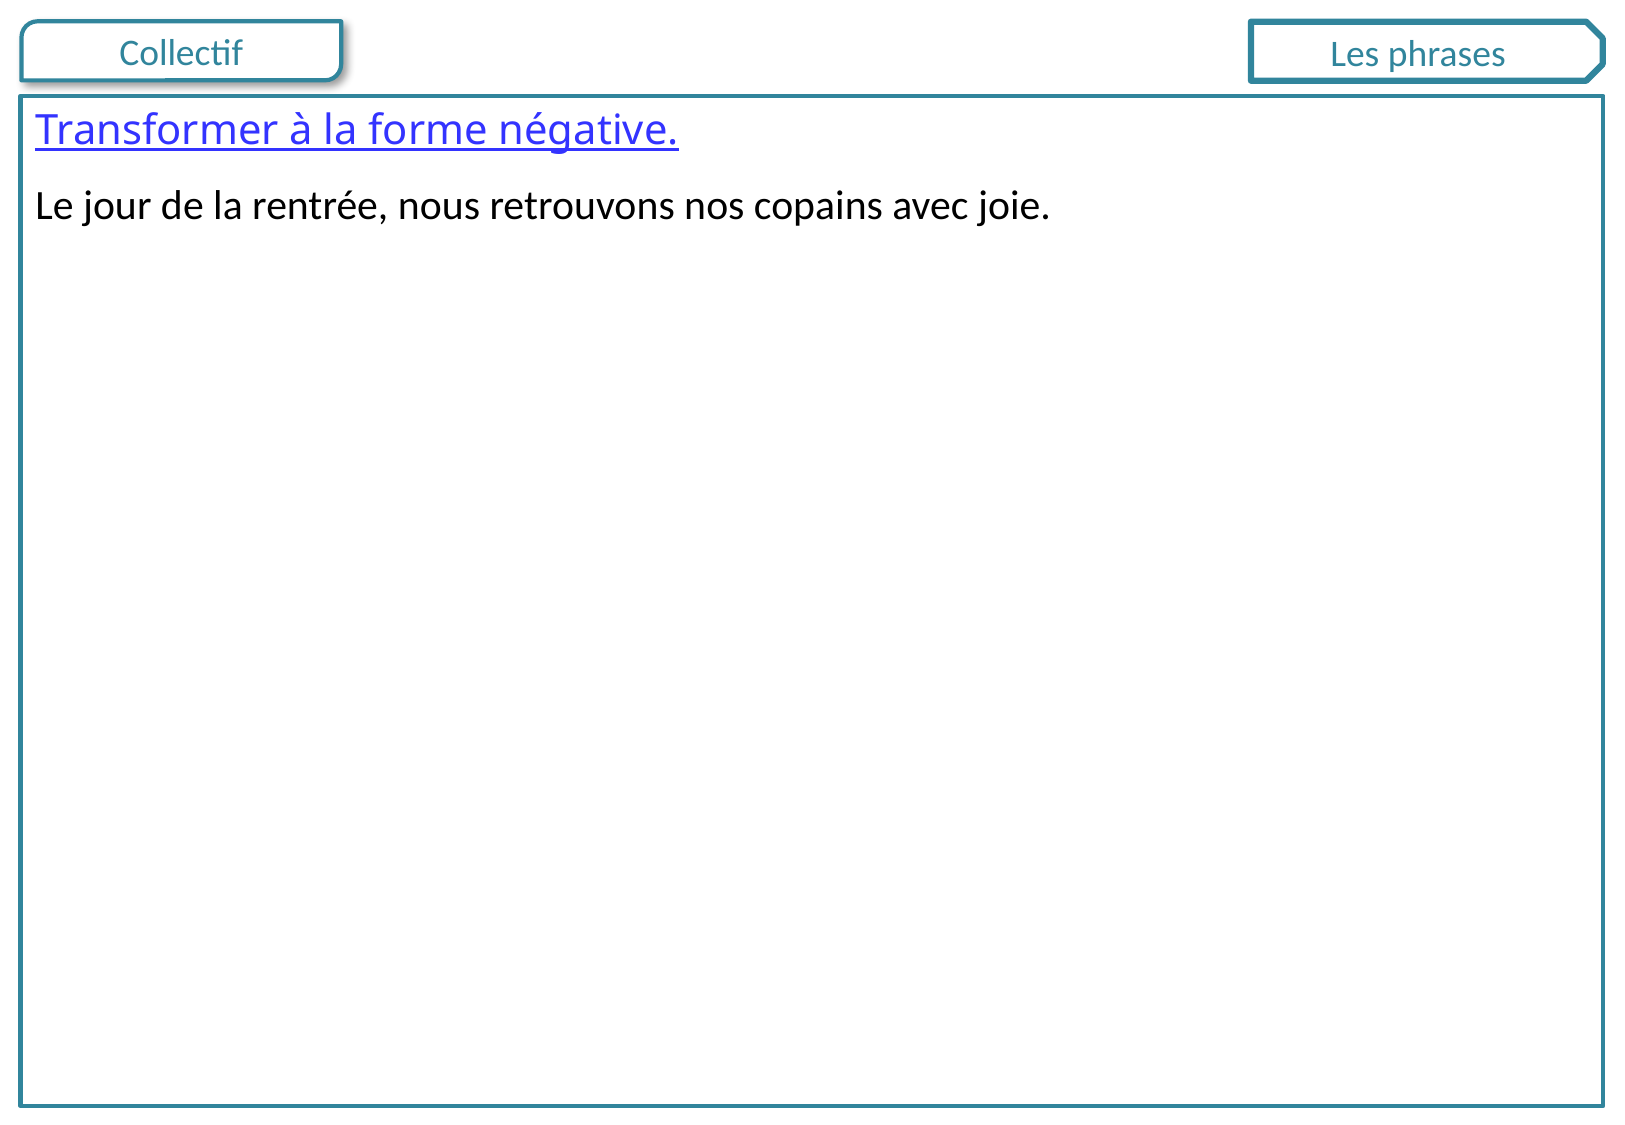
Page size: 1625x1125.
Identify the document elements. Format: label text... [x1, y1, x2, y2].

list Transformer à la forme négative. Le jour de la rentrée, nous retrouvons nos copains avec joie. [18, 94, 1605, 1108]
list Les phrases [1251, 21, 1585, 81]
